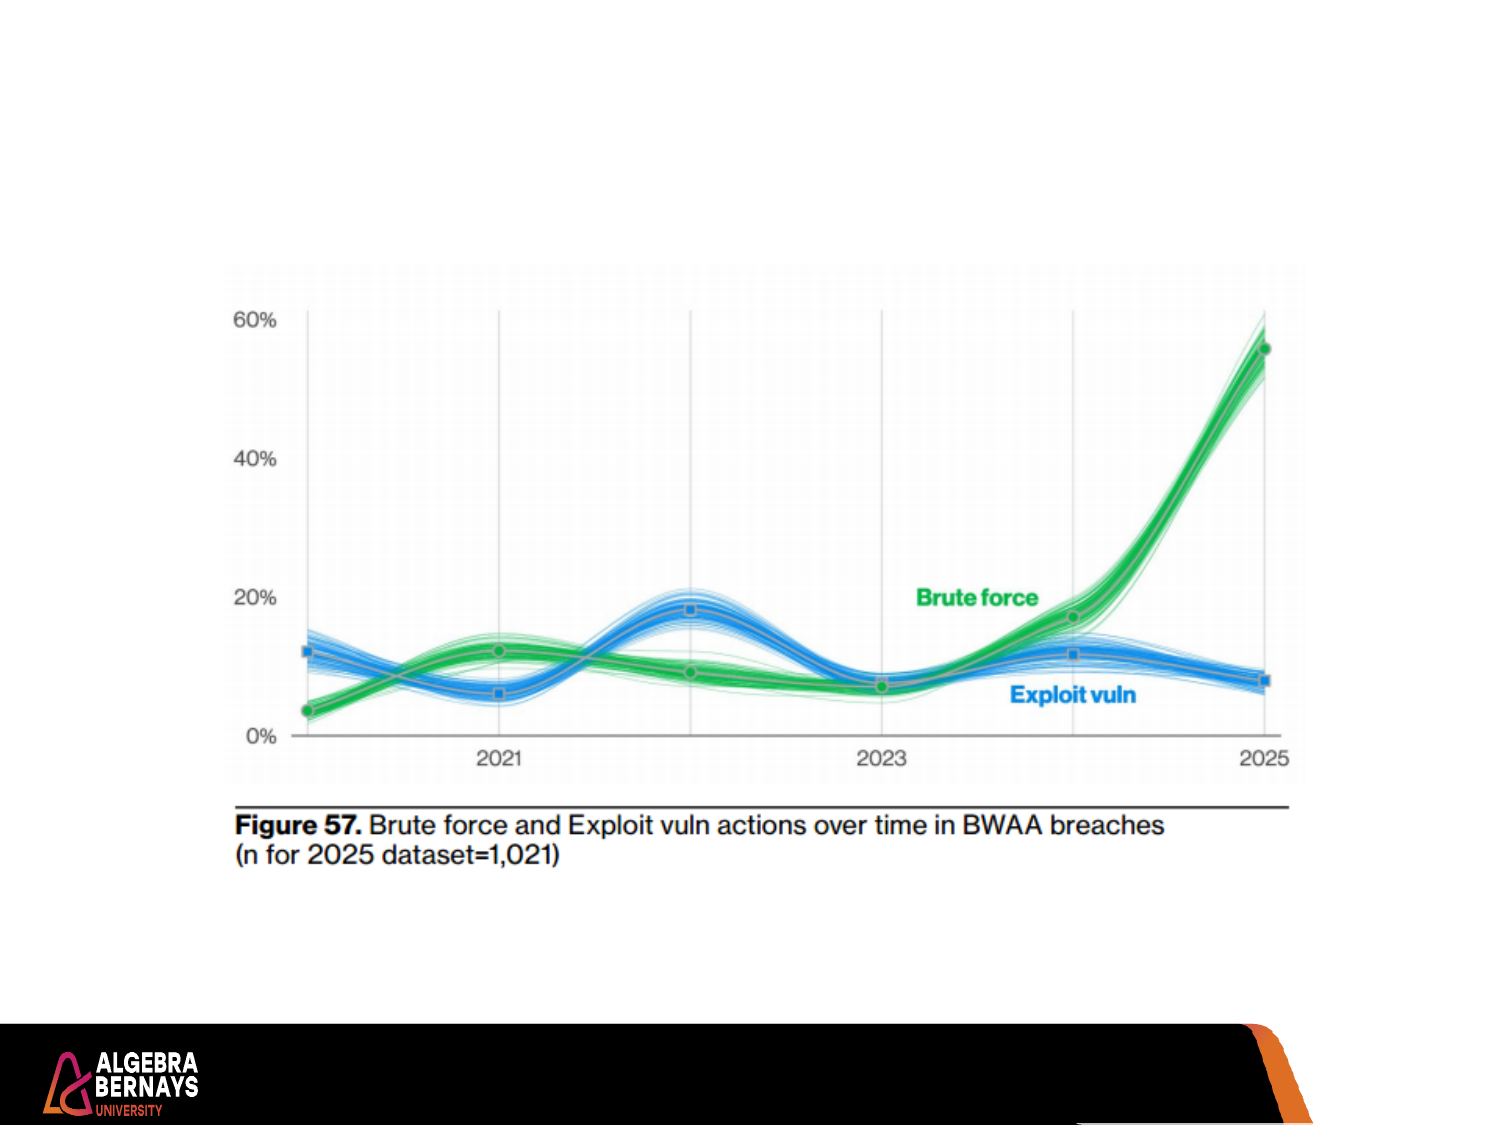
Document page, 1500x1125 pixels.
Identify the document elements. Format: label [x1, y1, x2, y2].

picture [0, 1023, 1468, 1125]
picture [184, 253, 1316, 872]
